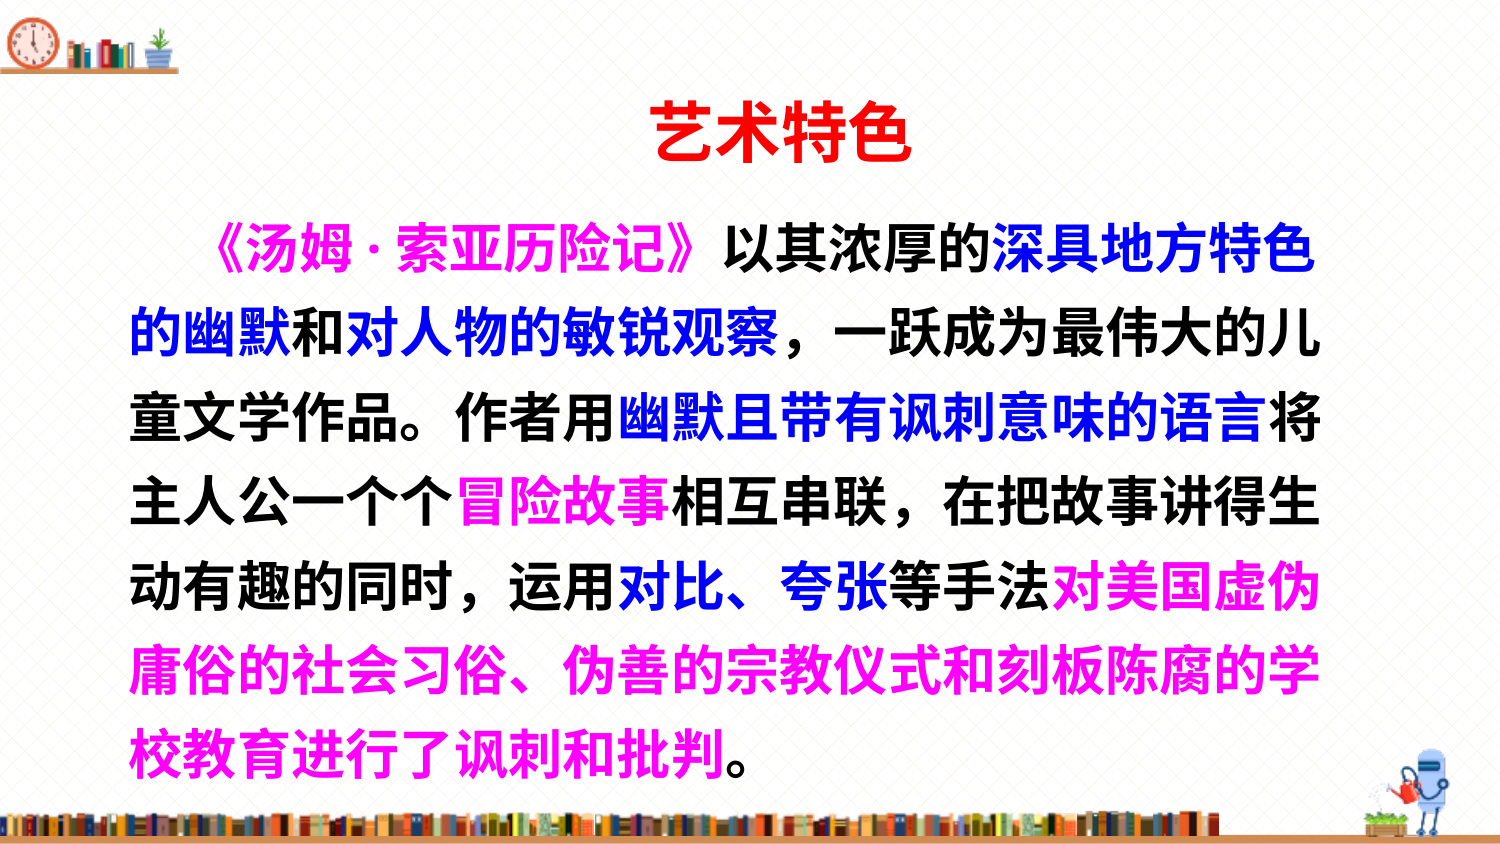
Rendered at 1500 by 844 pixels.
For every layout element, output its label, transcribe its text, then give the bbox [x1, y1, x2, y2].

text_box 《汤姆·索亚历险记》以其浓厚的深具地方特色的幽默和对人物的敏锐观察，一跃成为最伟大的儿童文学作品。作者用幽默且带有讽刺意味的语言将主人公一个个冒险故事相互串联，在把故事讲得生动有趣的同时，运用对比、夸张等手法对美国虚伪庸俗的社会习俗、伪善的宗教仪式和刻板陈腐的学校教育进行了讽刺和批判。 [113, 187, 1355, 844]
picture [0, 812, 113, 836]
picture [0, 15, 188, 74]
picture [1363, 740, 1450, 837]
text_box 艺术特色 [632, 83, 942, 178]
